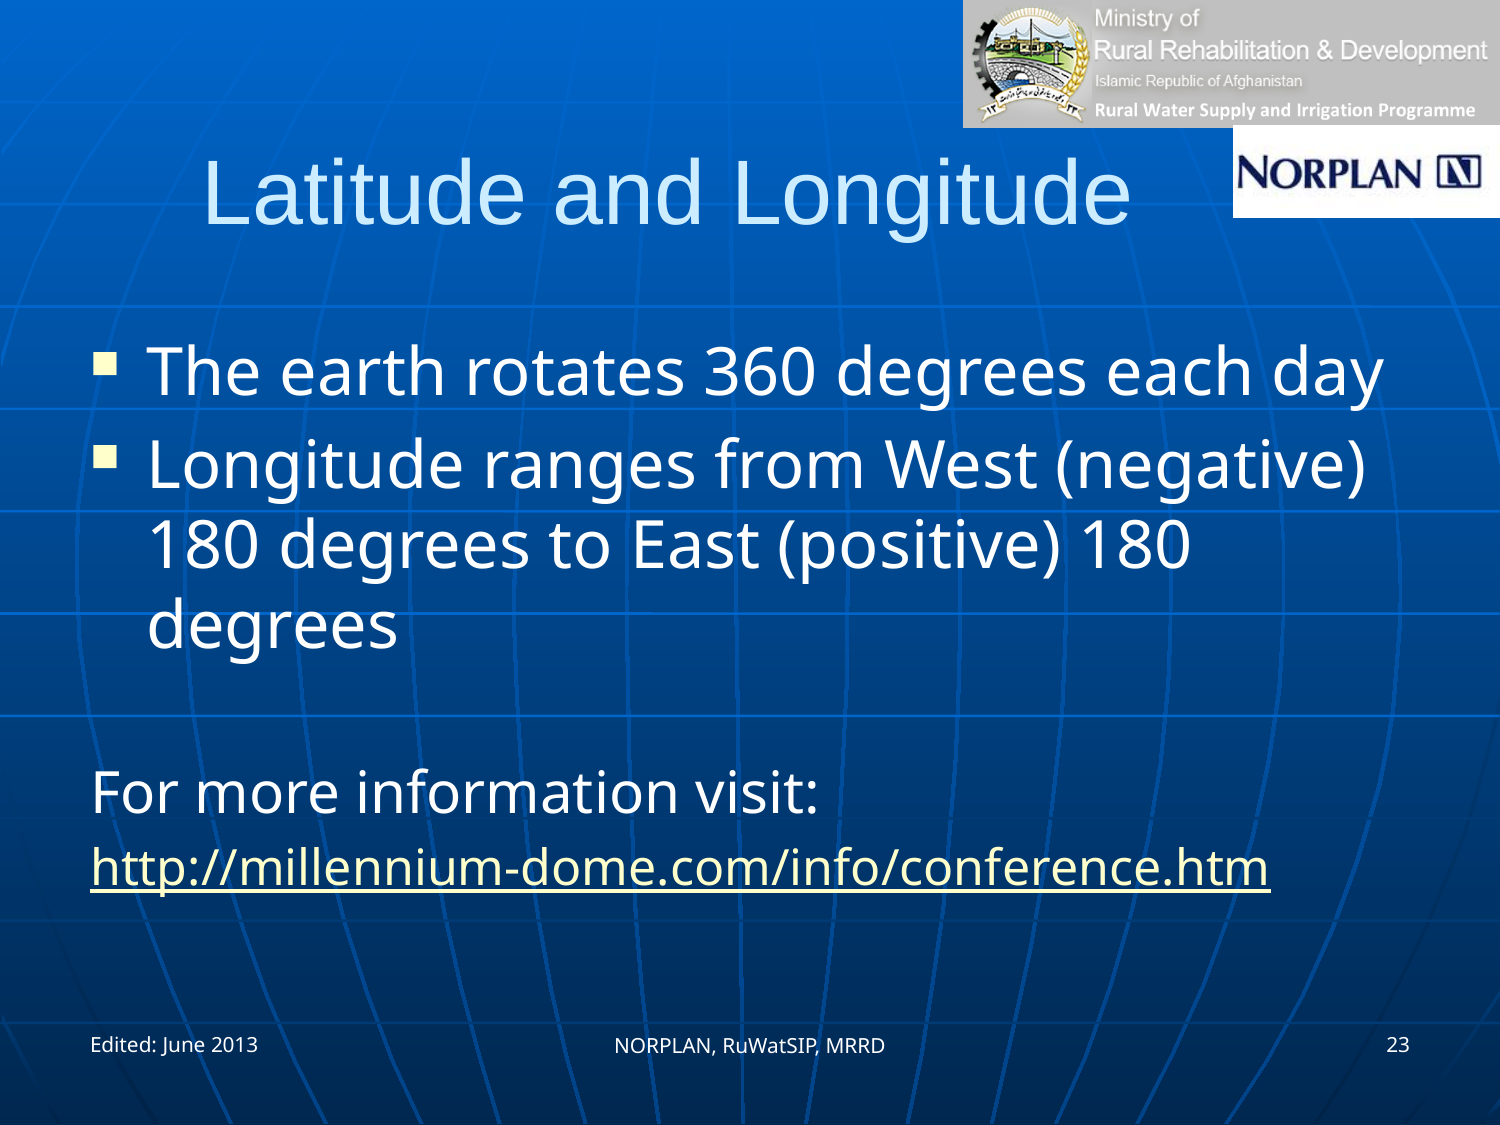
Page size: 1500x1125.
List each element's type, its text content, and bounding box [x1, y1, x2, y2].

list The earth rotates 360 degrees each day Longitude ranges from West (negative) 180 degrees to East (positive) 180 degrees For more information visit: http://millennium-dome.com/info/conference.htm [74, 320, 1426, 1006]
picture [963, 0, 1500, 218]
slide_number 23 [1074, 1023, 1426, 1100]
title Latitude and Longitude [74, 93, 1262, 282]
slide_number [74, 1023, 426, 1100]
footer NORPLAN, RuWatSIP, MRRD [512, 1024, 988, 1101]
